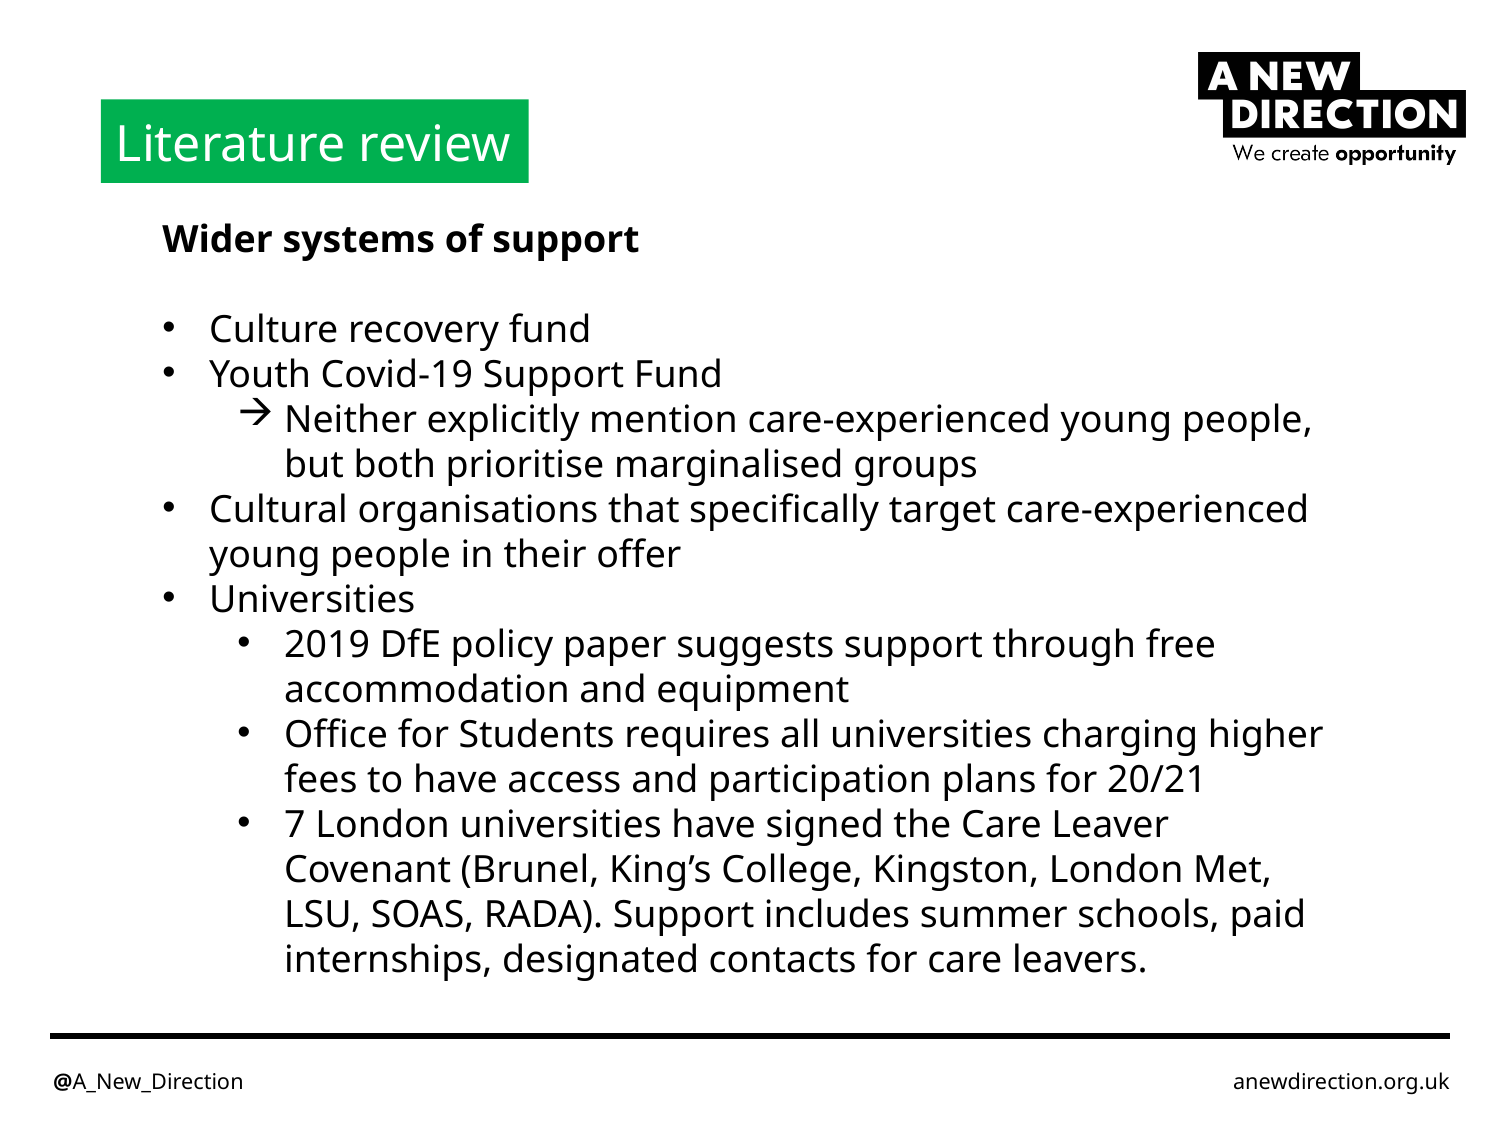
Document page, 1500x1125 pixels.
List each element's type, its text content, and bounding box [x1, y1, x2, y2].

text_box @A_New_Direction [53, 1063, 529, 1094]
picture [1198, 52, 1466, 165]
text_box [50, 1033, 1450, 1039]
text_box anewdirection.org.uk [974, 1063, 1450, 1094]
text_box Wider systems of support Culture recovery fund Youth Covid-19 Support Fund Neither explicitly mention care-experienced young people, but both prioritise marginalised groups Cultural organisations that specifically target care-experienced young people in their offer Universities 2019 DfE policy paper suggests support through free accommodation and equipment Office for Students requires all universities charging higher fees to have access and participation plans for 20/21 7 London universities have signed the Care Leaver Covenant (Brunel, King’s College, Kingston, London Met, LSU, SOAS, RADA). Support includes summer schools, paid internships, designated contacts for care leavers. [147, 207, 1353, 987]
text_box Literature review [100, 99, 529, 183]
